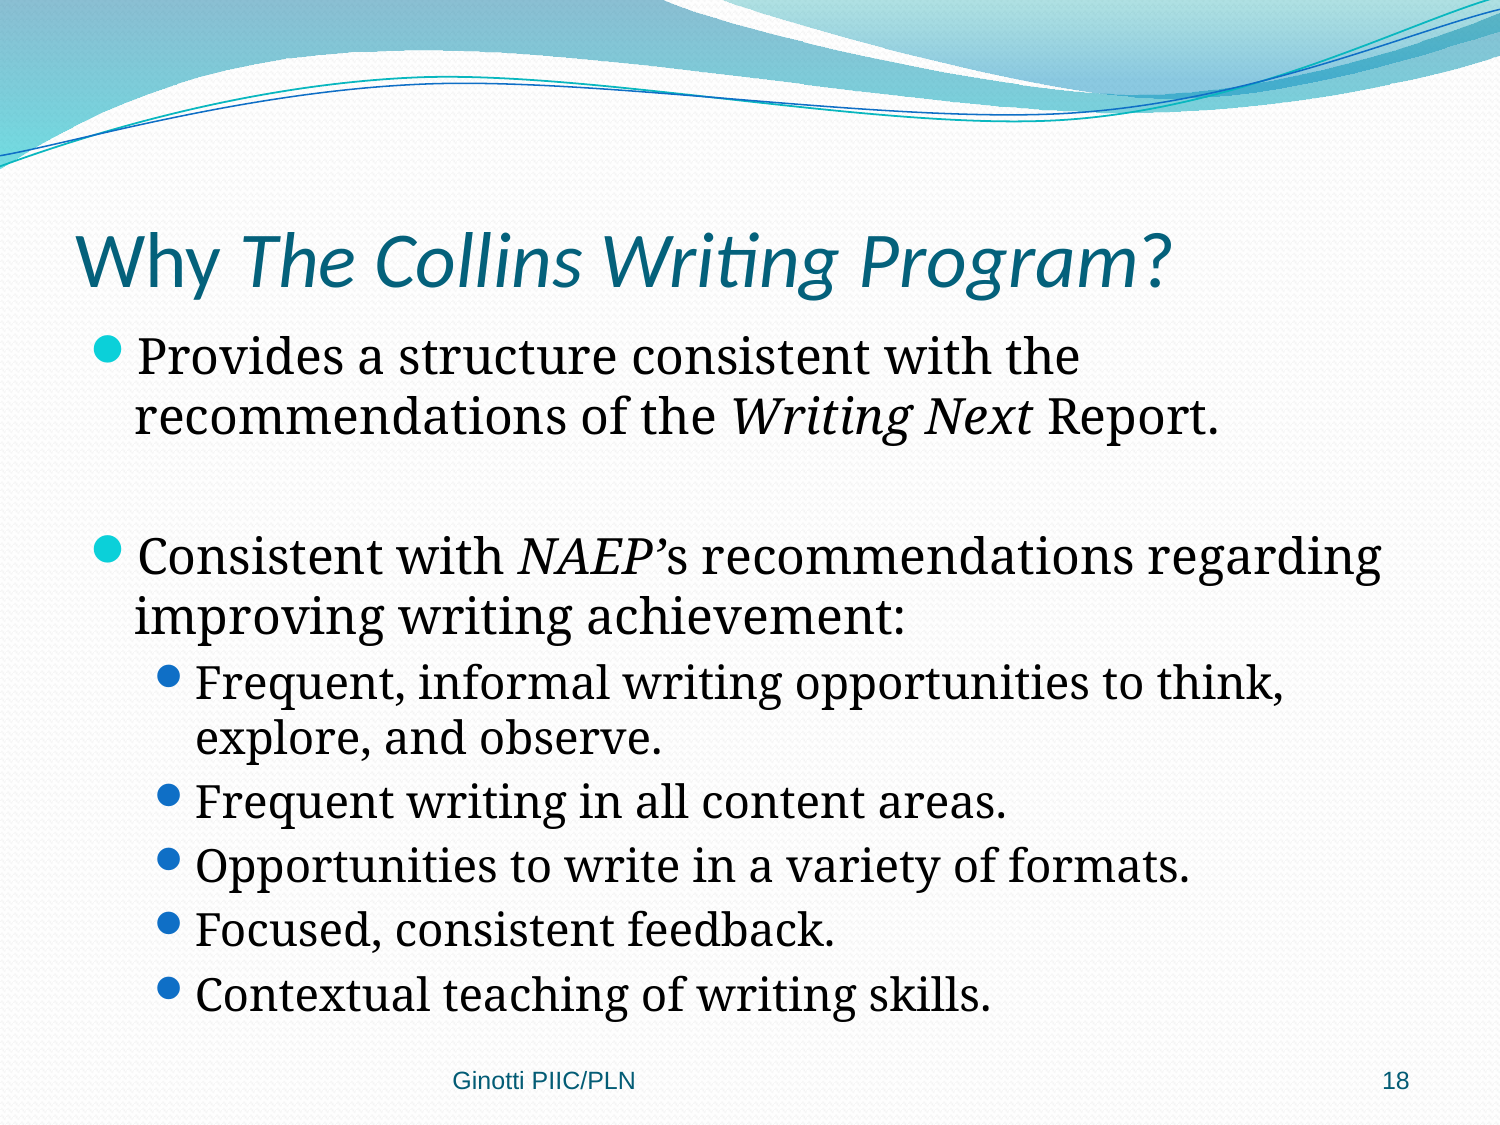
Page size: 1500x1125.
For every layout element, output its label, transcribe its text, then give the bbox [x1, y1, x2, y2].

slide_number 18 [1299, 1042, 1425, 1103]
footer Ginotti PIIC/PLN [437, 1042, 988, 1103]
list Provides a structure consistent with the recommendations of the Writing Next Report. Consistent with NAEP’s recommendations regarding improving writing achievement: Frequent, informal writing opportunities to think, explore, and observe. Frequent writing in all content areas. Opportunities to write in a variety of formats. Focused, consistent feedback. Contextual teaching of writing skills. [75, 317, 1425, 1038]
title Why The Collins Writing Program? [75, 115, 1425, 303]
